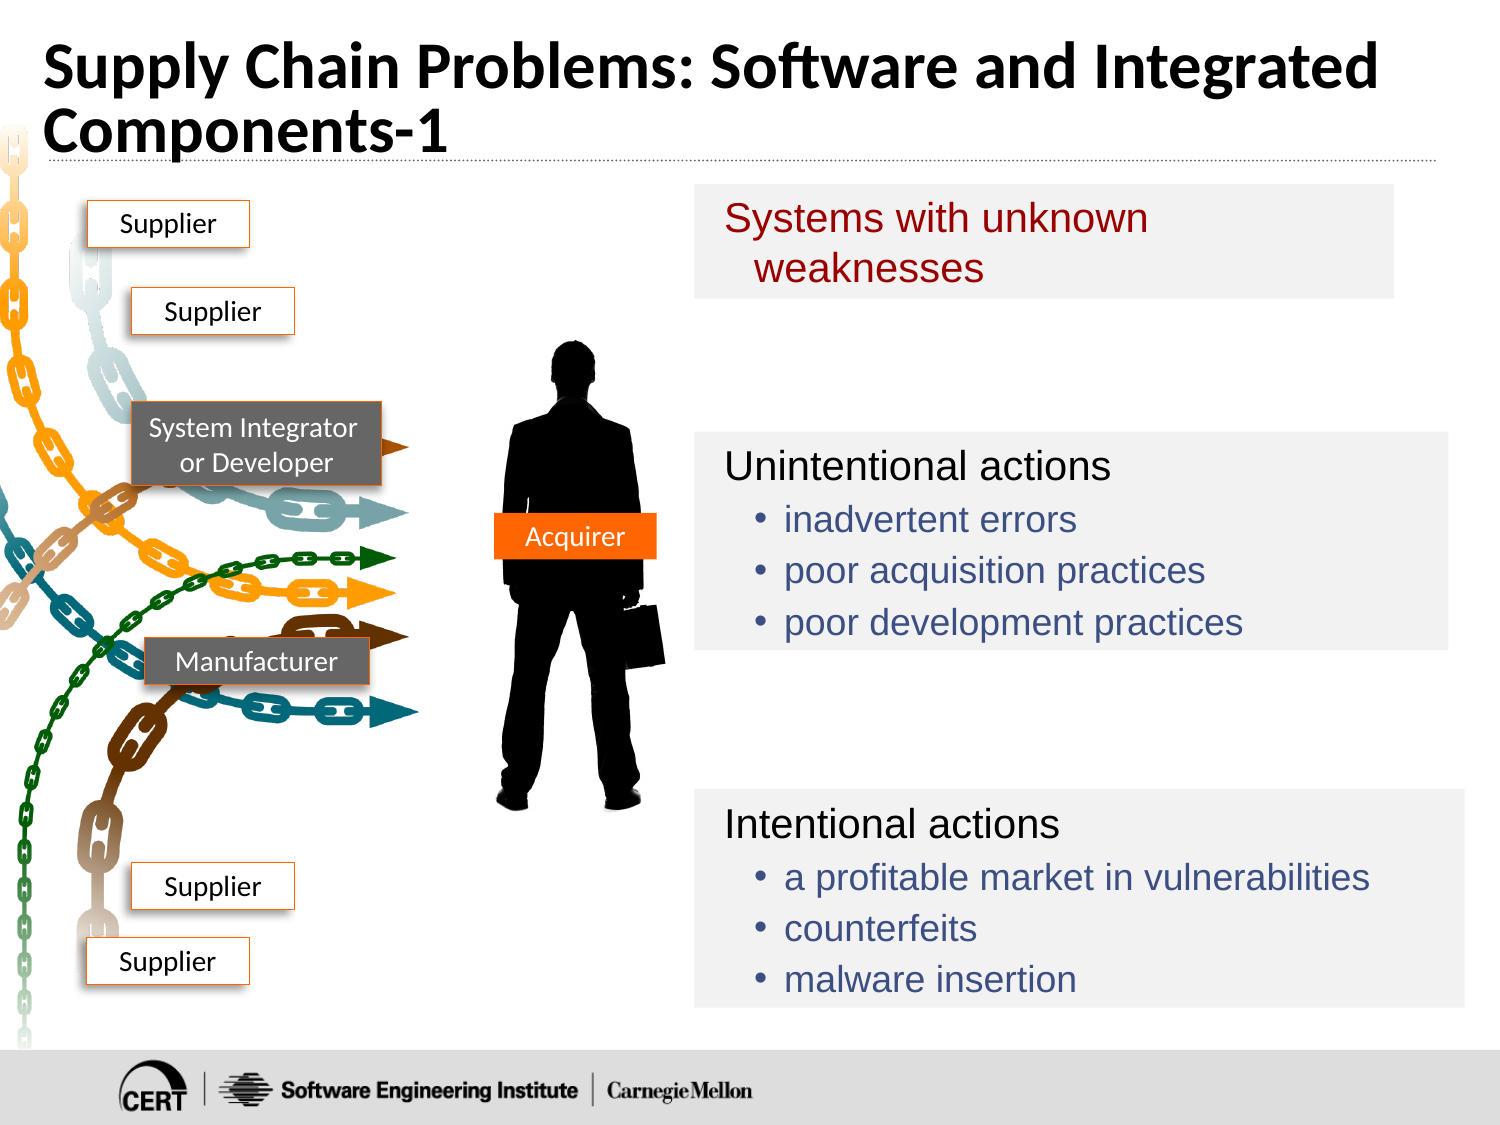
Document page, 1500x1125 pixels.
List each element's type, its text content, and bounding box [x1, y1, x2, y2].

title Supply Chain Problems: Software and Integrated Components-1 [43, 37, 1500, 176]
picture [0, 124, 420, 1050]
text_box Intentional actions a profitable market in vulnerabilities counterfeits malware insertion [694, 789, 1465, 1008]
picture [494, 337, 669, 813]
picture [102, 1056, 765, 1117]
text_box Unintentional actions inadvertent errors poor acquisition practices poor development practices [694, 431, 1449, 651]
text_box Systems with unknown weaknesses [694, 183, 1395, 299]
